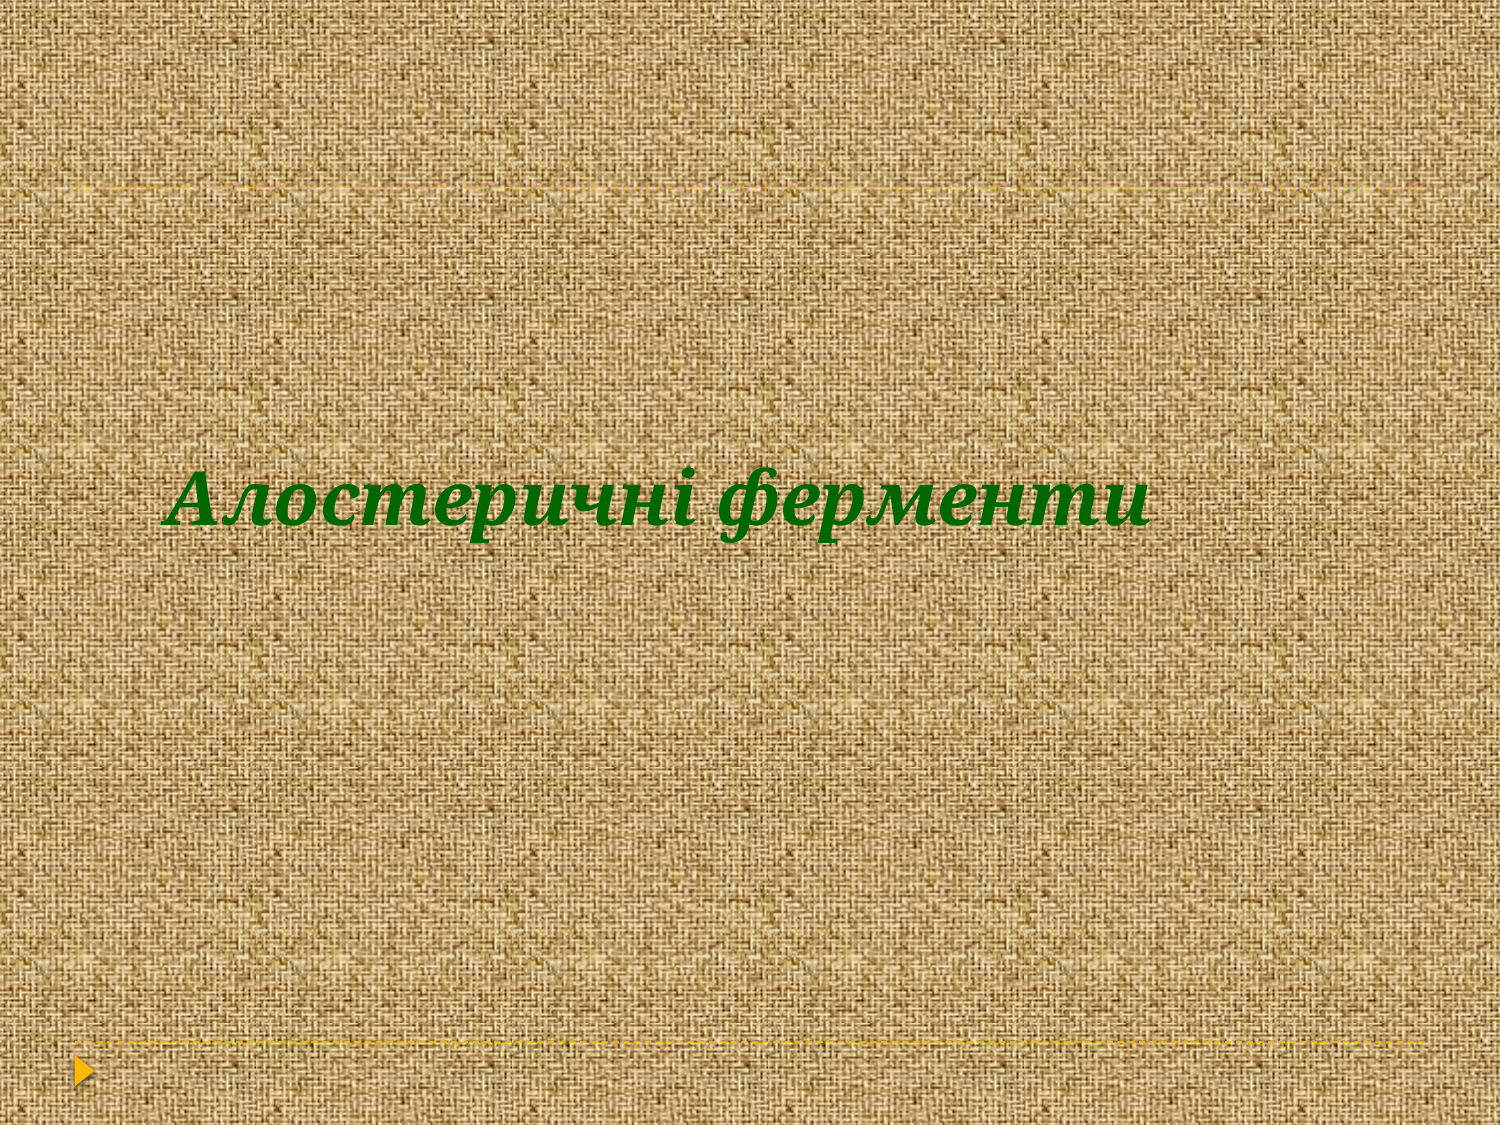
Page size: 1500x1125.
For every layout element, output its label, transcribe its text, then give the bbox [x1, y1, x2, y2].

title Алостеричні ферменти [150, 360, 1500, 548]
picture [0, 0, 1500, 1125]
